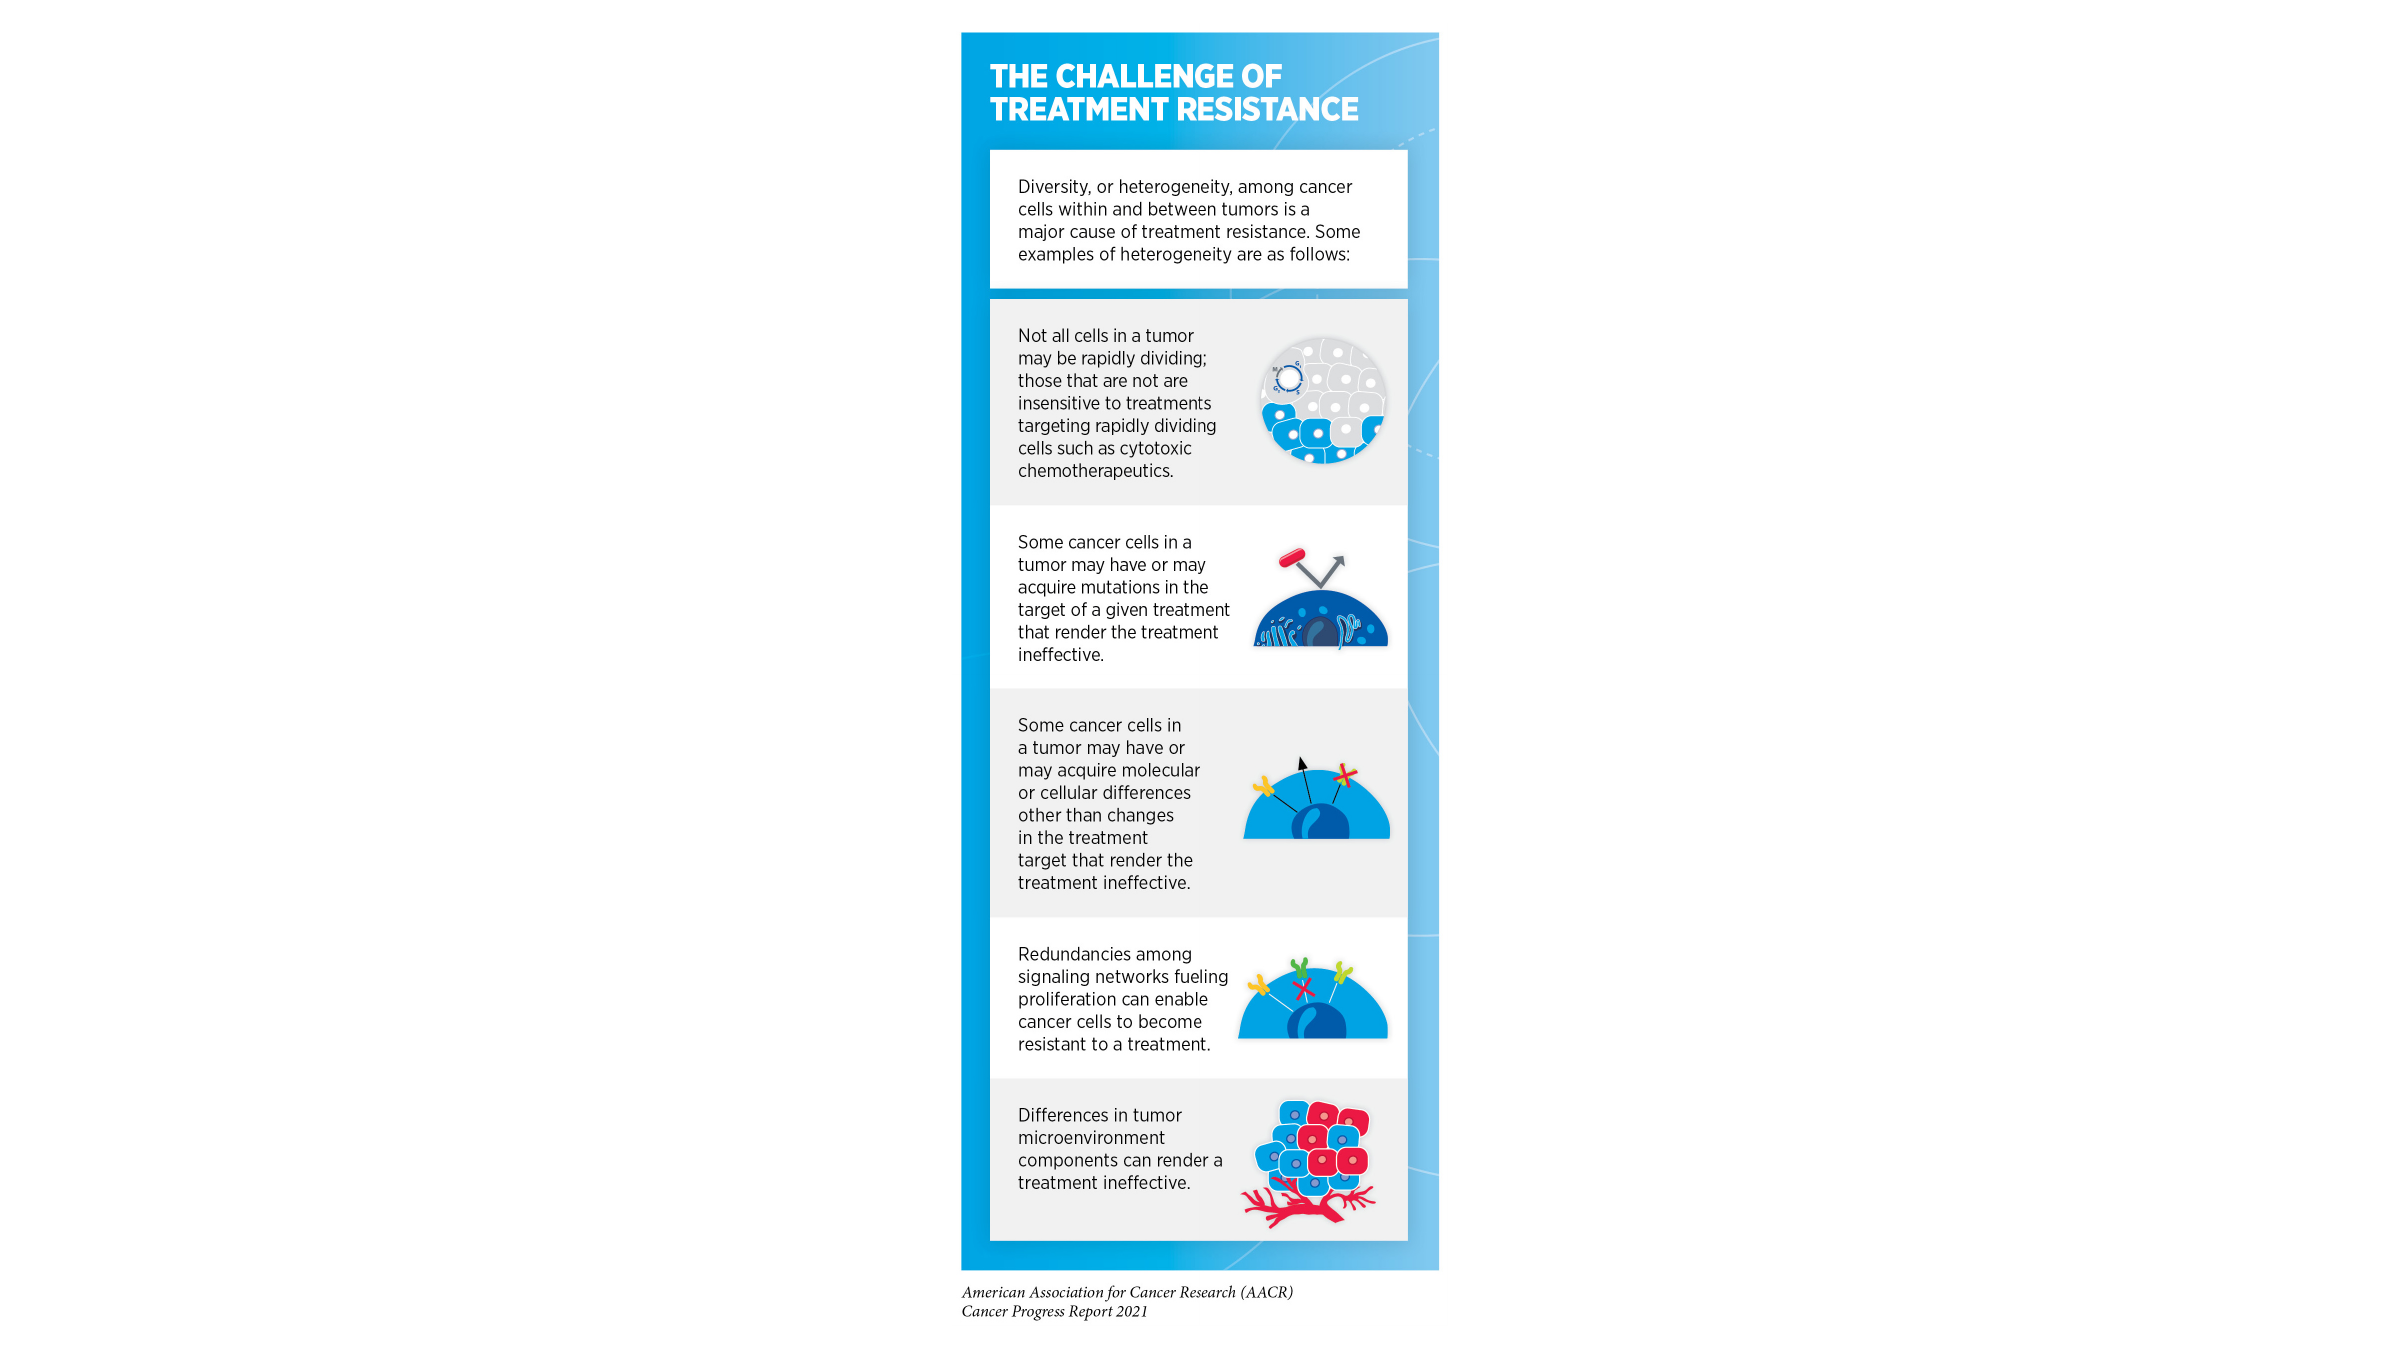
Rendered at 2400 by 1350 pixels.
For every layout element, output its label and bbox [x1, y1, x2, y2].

picture [951, 23, 1448, 1327]
